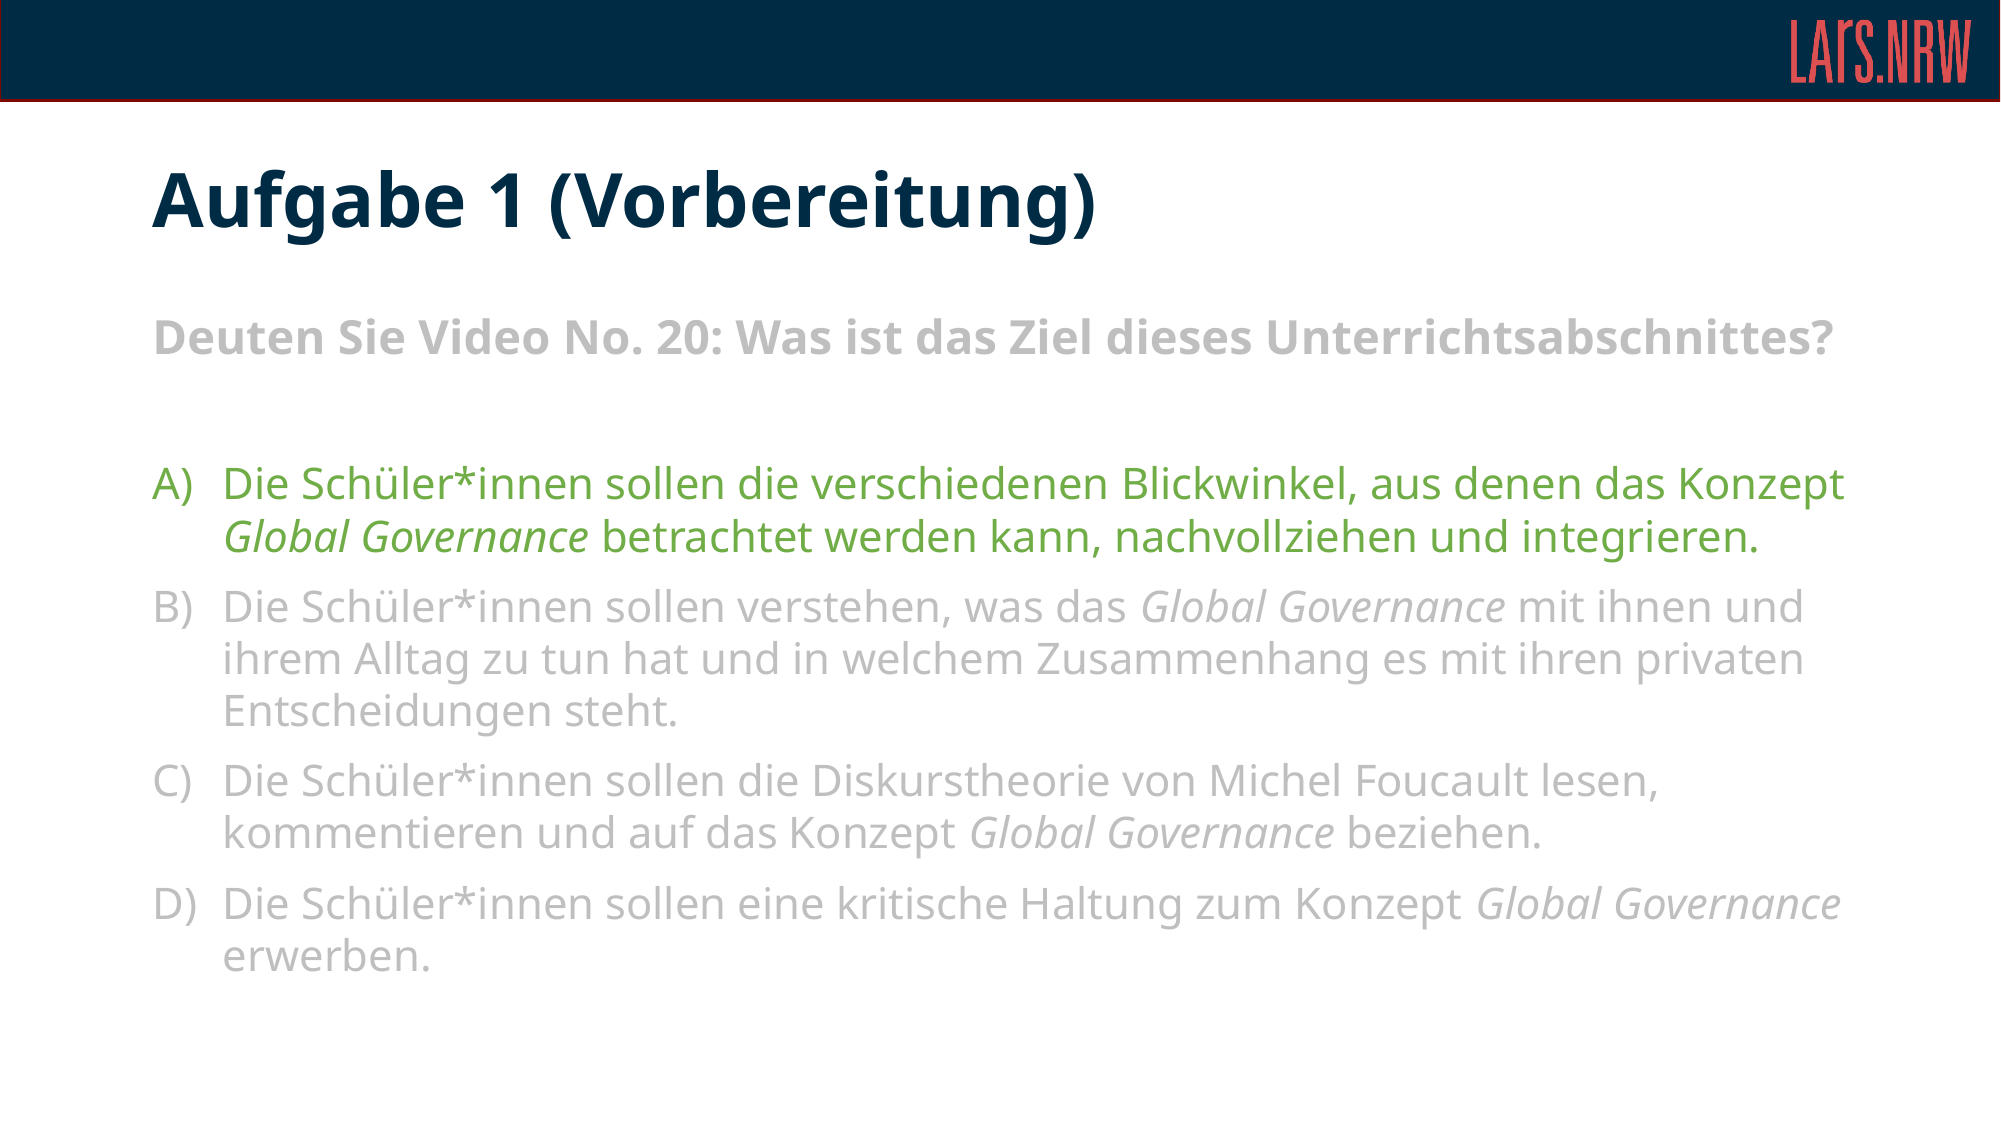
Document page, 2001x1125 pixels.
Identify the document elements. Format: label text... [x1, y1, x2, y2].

list Deuten Sie Video No. 20: Was ist das Ziel dieses Unterrichtsabschnittes? Die Schüler*innen sollen die verschiedenen Blickwinkel, aus denen das Konzept Global Governance betrachtet werden kann, nachvollziehen und integrieren. Die Schüler*innen sollen verstehen, was das Global Governance mit ihnen und ihrem Alltag zu tun hat und in welchem Zusammenhang es mit ihren privaten Entscheidungen steht. Die Schüler*innen sollen die Diskurstheorie von Michel Foucault lesen, kommentieren und auf das Konzept Global Governance beziehen. Die Schüler*innen sollen eine kritische Haltung zum Konzept Global Governance erwerben. [137, 299, 1863, 1014]
title Aufgabe 1 (Vorbereitung) [137, 128, 1863, 278]
picture [1773, 6, 1977, 99]
